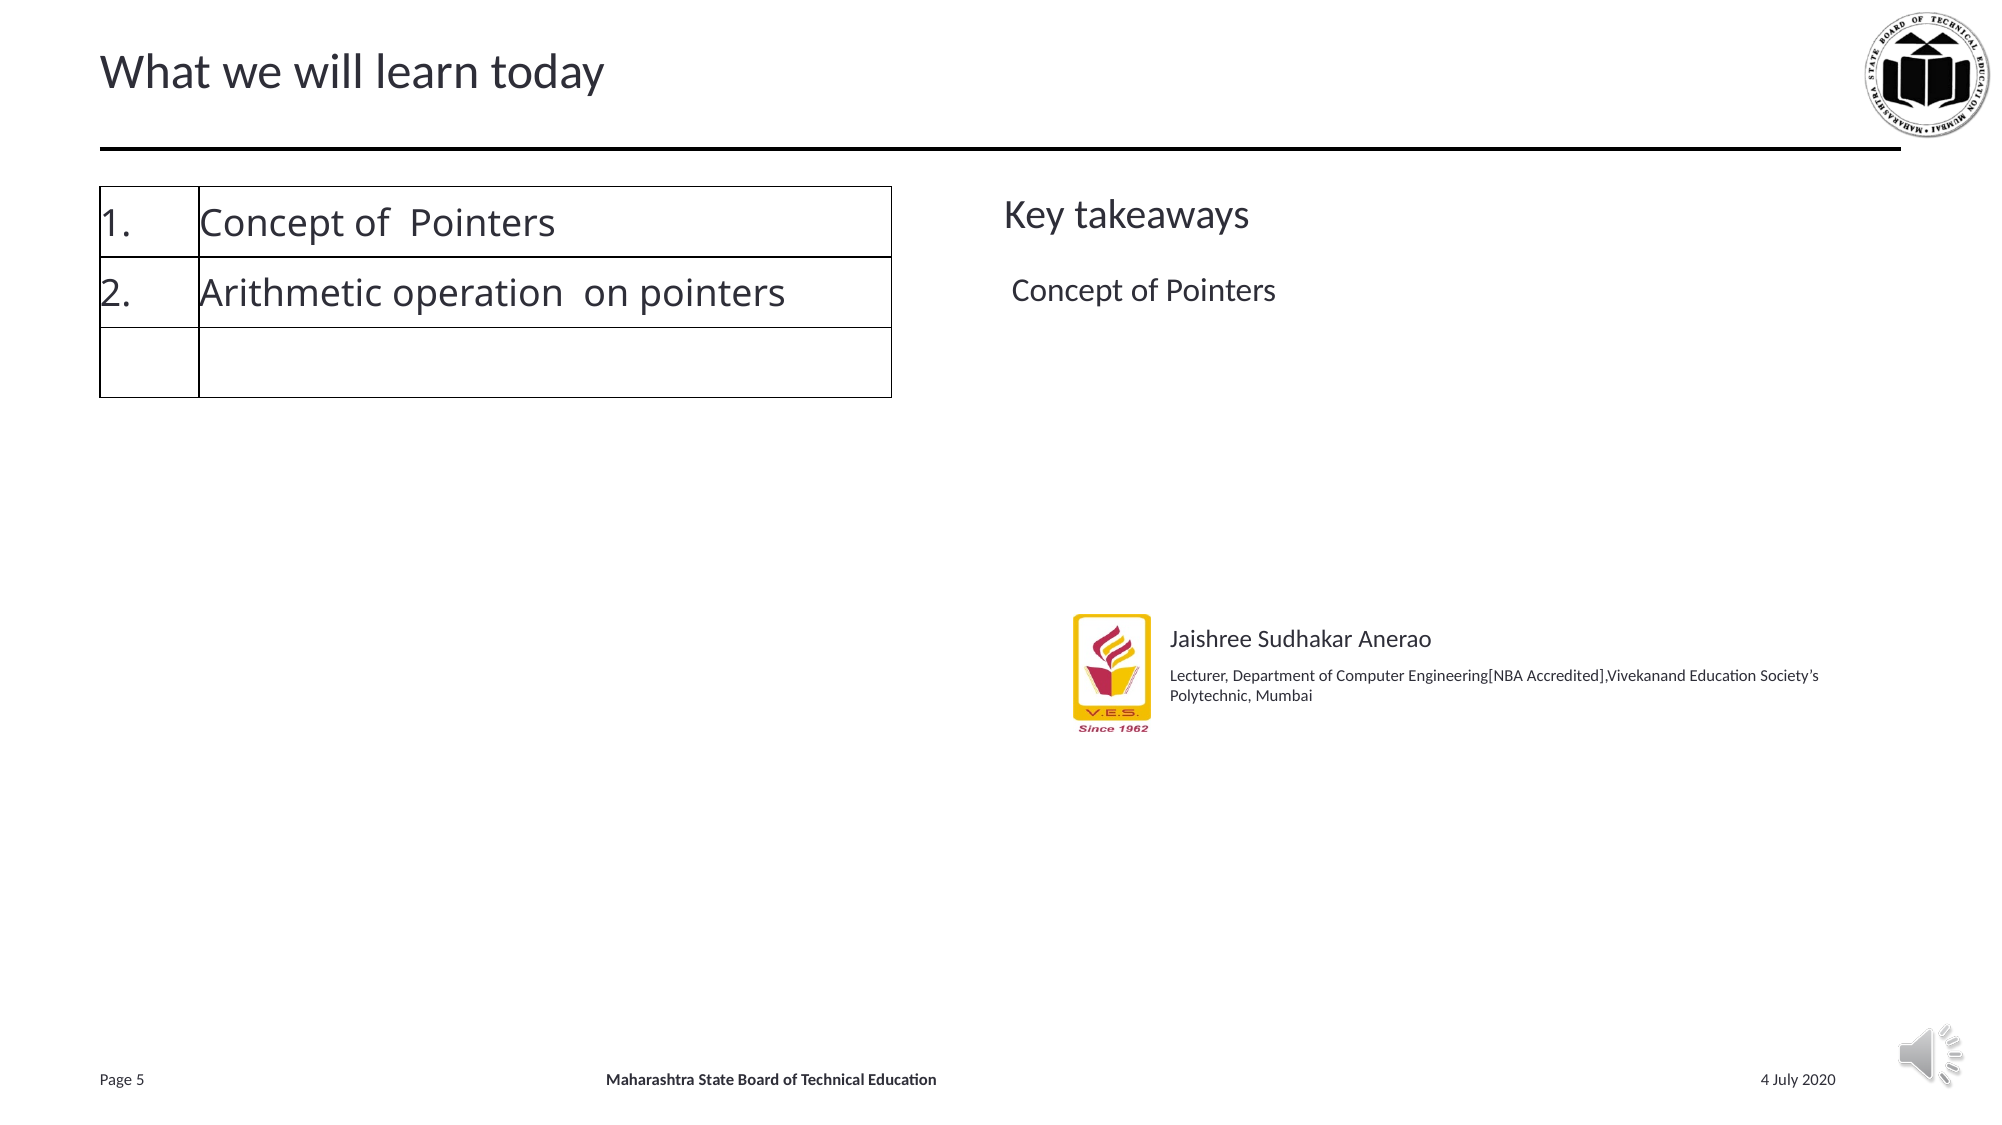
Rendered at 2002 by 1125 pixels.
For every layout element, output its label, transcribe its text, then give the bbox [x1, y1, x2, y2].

table_cell [200, 328, 891, 397]
picture [1898, 1022, 1966, 1090]
title What we will learn today [100, 48, 1901, 146]
list Lecturer, Department of Computer Engineering[NBA Accredited],Vivekanand Education Society’s Polytechnic, Mumbai [1170, 665, 1866, 695]
table_cell Arithmetic operation on pointers [200, 258, 891, 327]
picture [1073, 614, 1151, 732]
table_header 1. [101, 187, 198, 256]
table_cell 2. [101, 258, 198, 327]
table_header Concept of Pointers [200, 187, 891, 256]
table_cell [101, 328, 198, 397]
list Concept of Pointers [1004, 268, 1901, 533]
list Jaishree Sudhakar Anerao [1170, 625, 1677, 655]
picture [1852, 0, 2001, 149]
list Key takeaways [1004, 186, 1901, 248]
